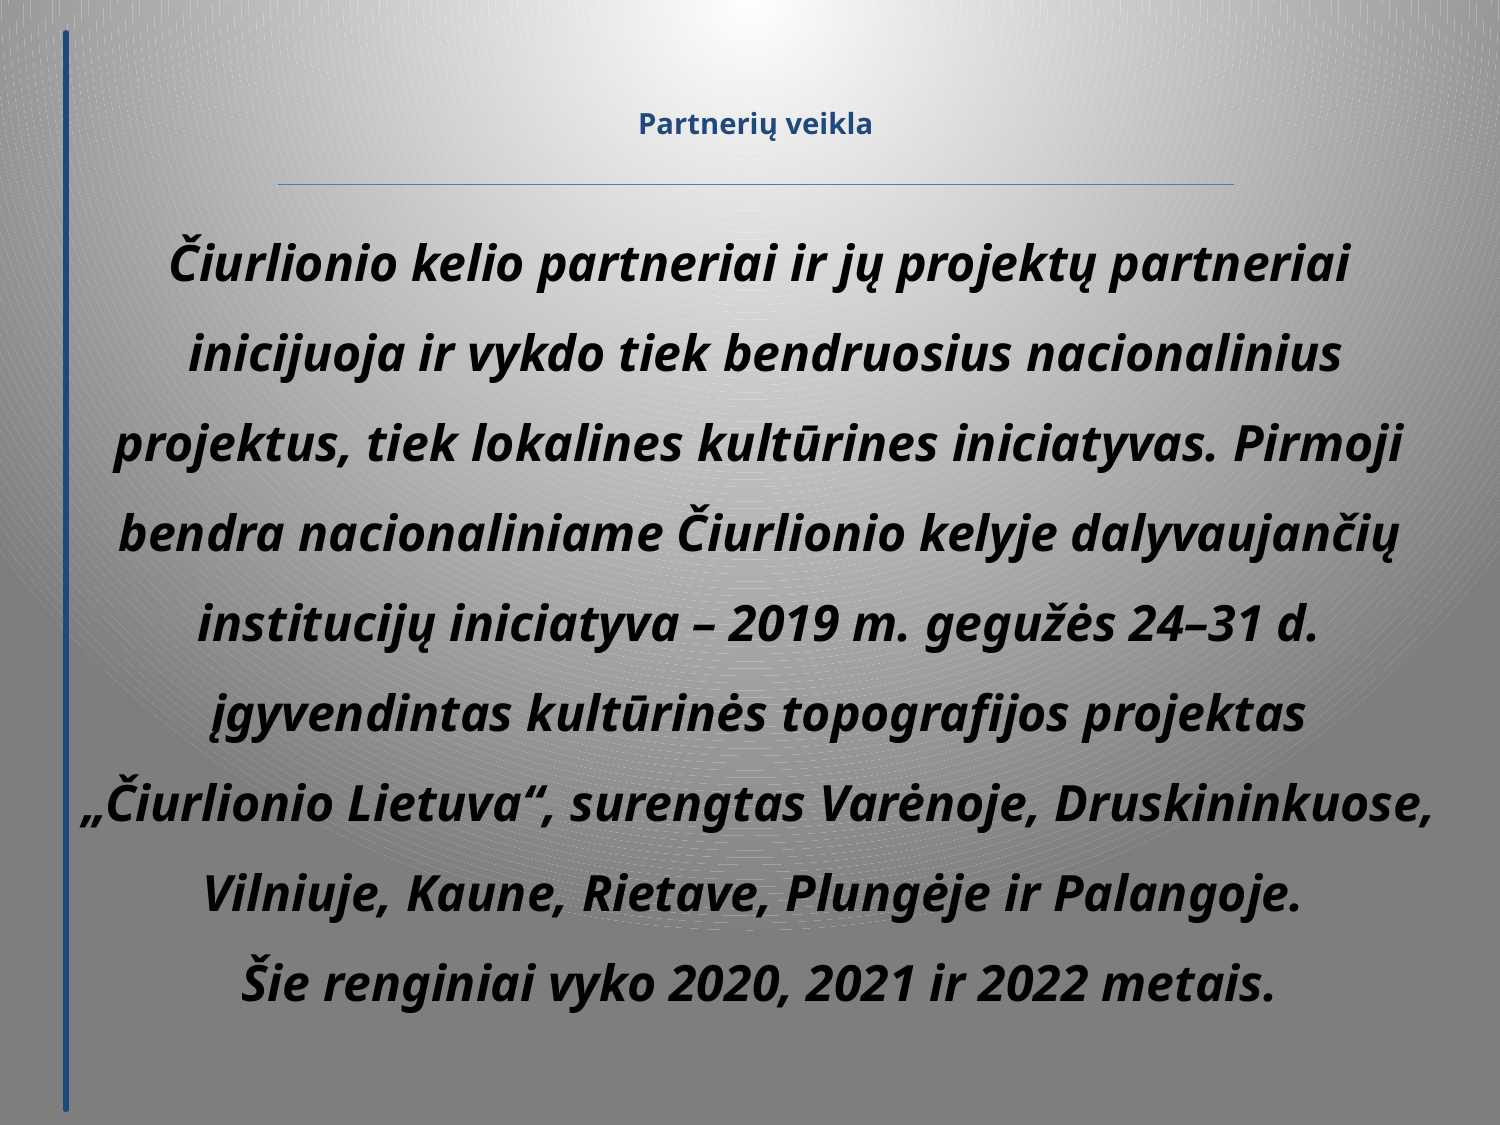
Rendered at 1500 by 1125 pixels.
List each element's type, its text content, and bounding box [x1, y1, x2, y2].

title Partnerių veikla [80, 49, 1431, 185]
text_box Čiurlionio kelio partneriai ir jų projektų partneriai inicijuoja ir vykdo tiek bendruosius nacionalinius projektus, tiek lokalines kultūrines iniciatyvas. Pirmoji bendra nacionaliniame Čiurlionio kelyje dalyvaujančių institucijų iniciatyva – 2019 m. gegužės 24–31 d. įgyvendintas kultūrinės topografijos projektas „Čiurlionio Lietuva“, surengtas Varėnoje, Druskininkuose, Vilniuje, Kaune, Rietave, Plungėje ir Palangoje. Šie renginiai vyko 2020, 2021 ir 2022 metais. [74, 194, 1455, 1019]
picture [62, 30, 69, 1112]
